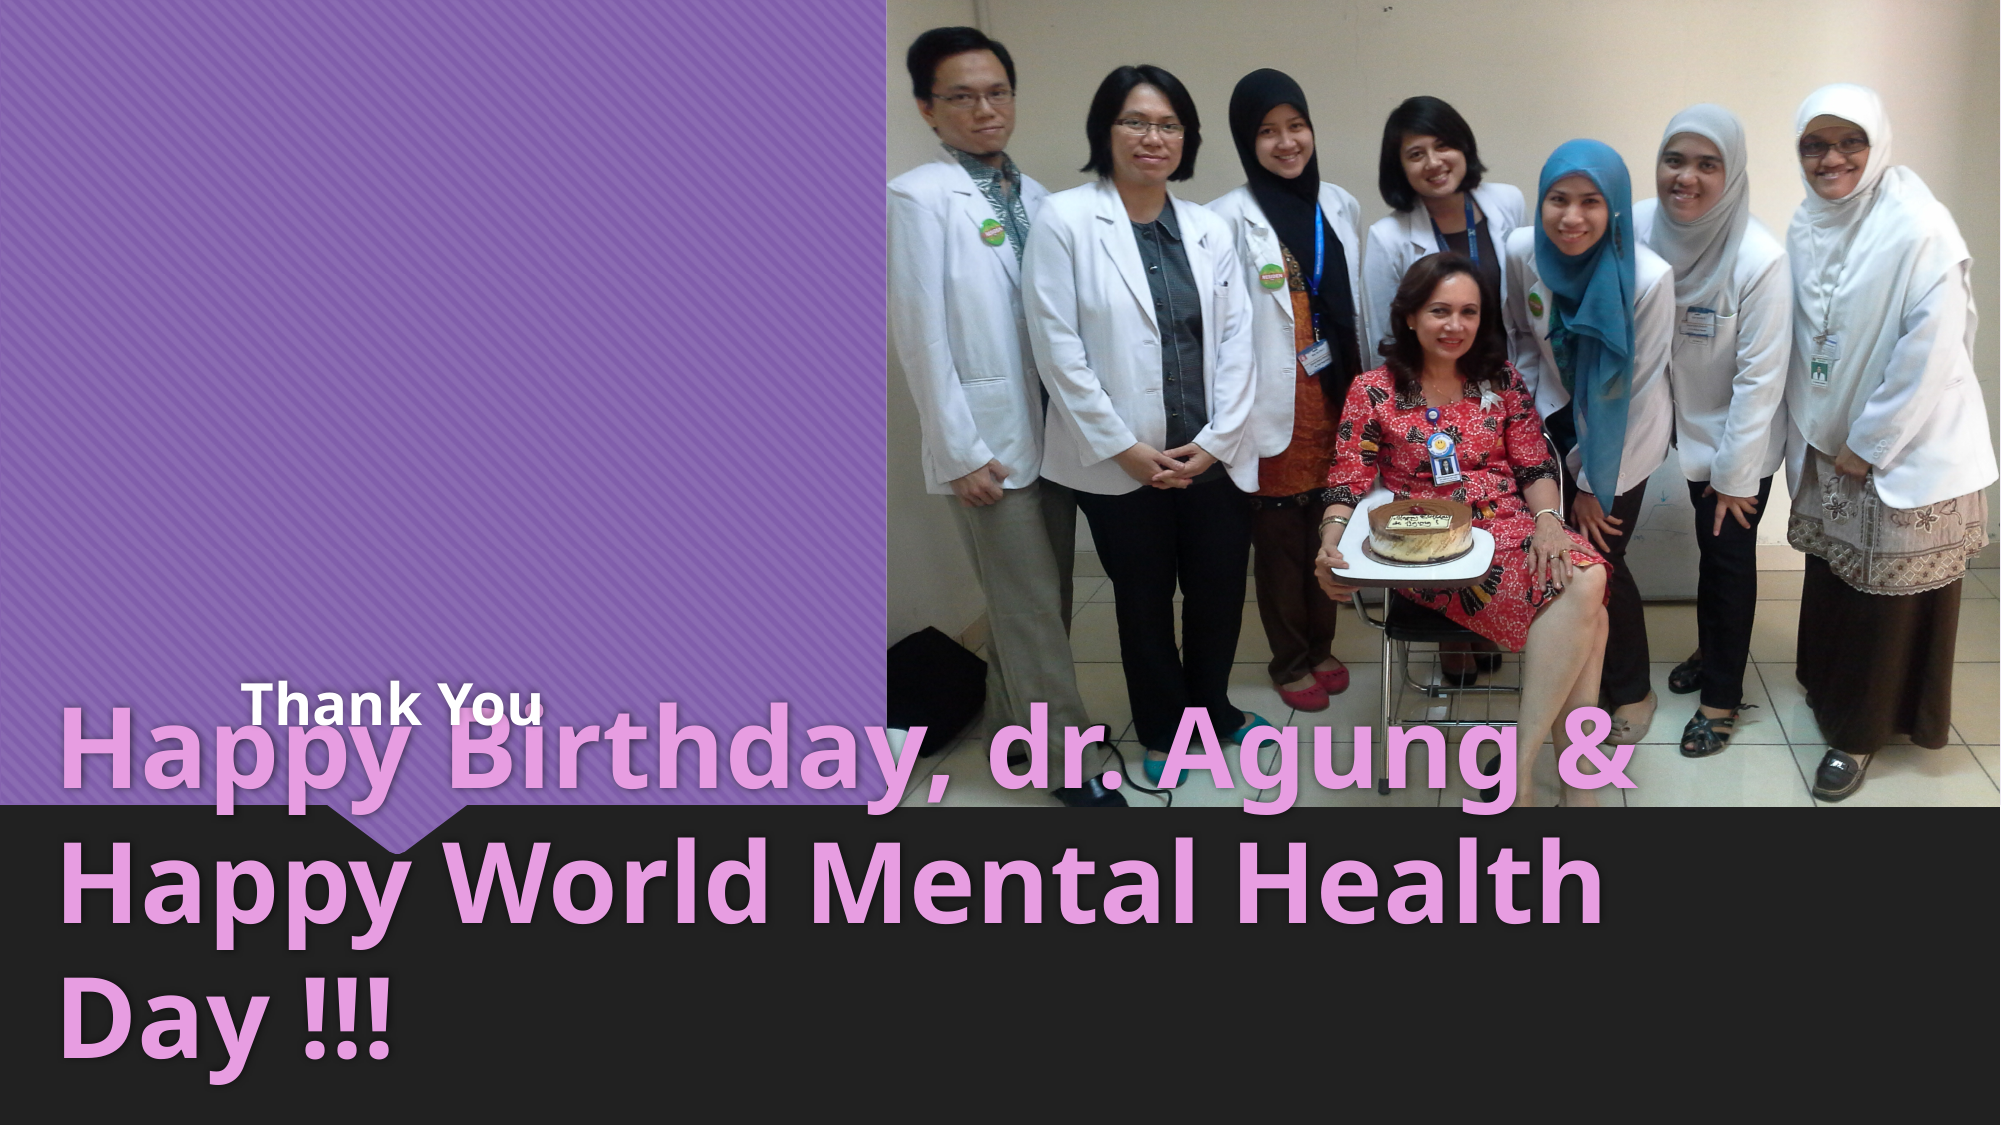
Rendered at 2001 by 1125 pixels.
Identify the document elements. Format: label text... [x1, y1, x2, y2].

title Happy Birthday, dr. Agung & Happy World Mental Health Day !!! [39, 612, 1961, 1089]
subtitle Thank You [39, 659, 746, 731]
picture [885, 0, 2000, 808]
